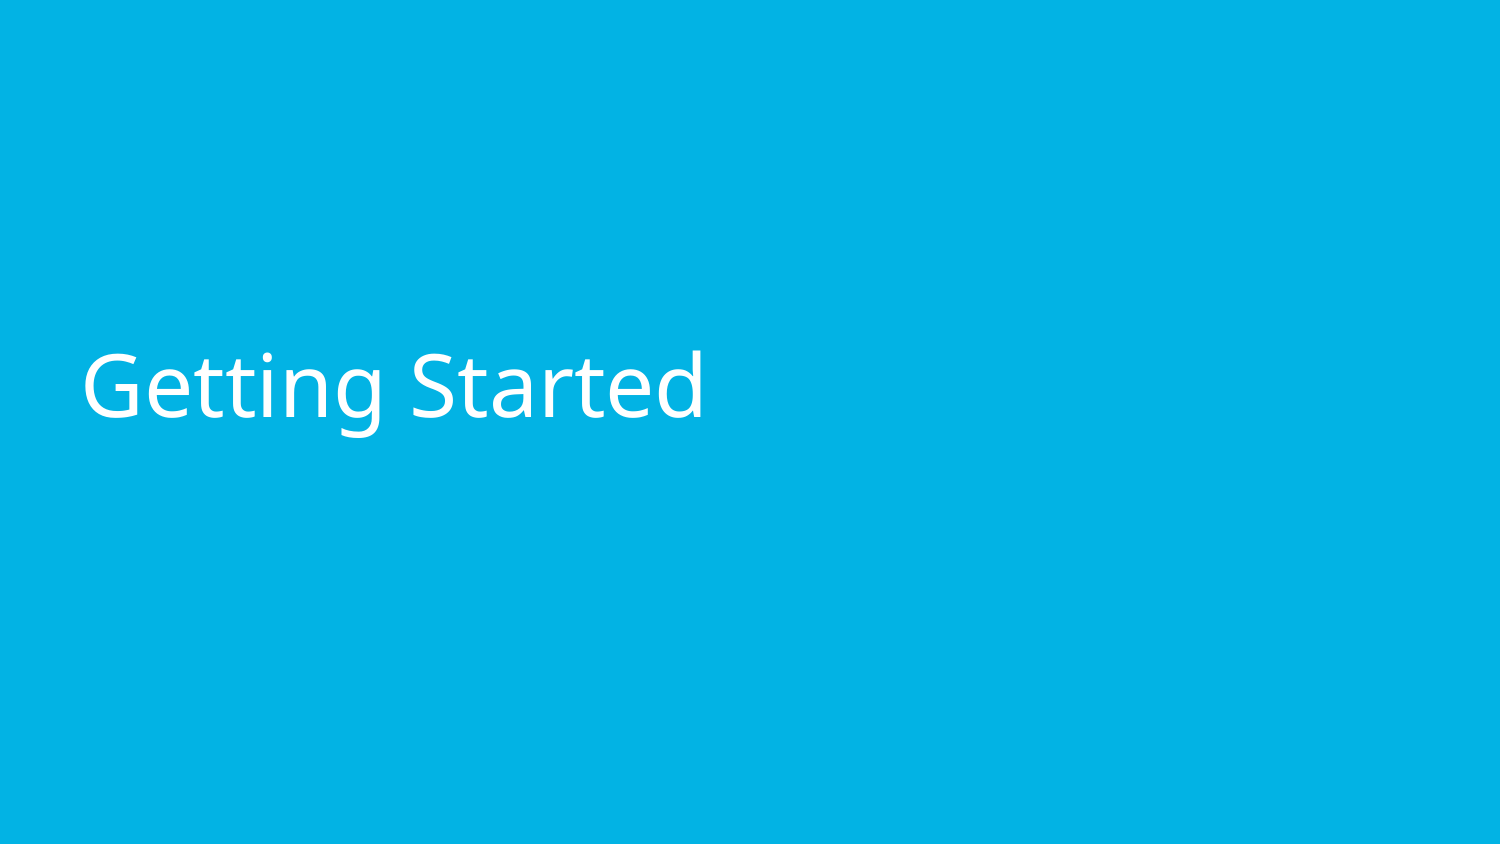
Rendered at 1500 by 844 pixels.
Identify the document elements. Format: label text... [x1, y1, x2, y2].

title Getting Started [75, 212, 1425, 441]
